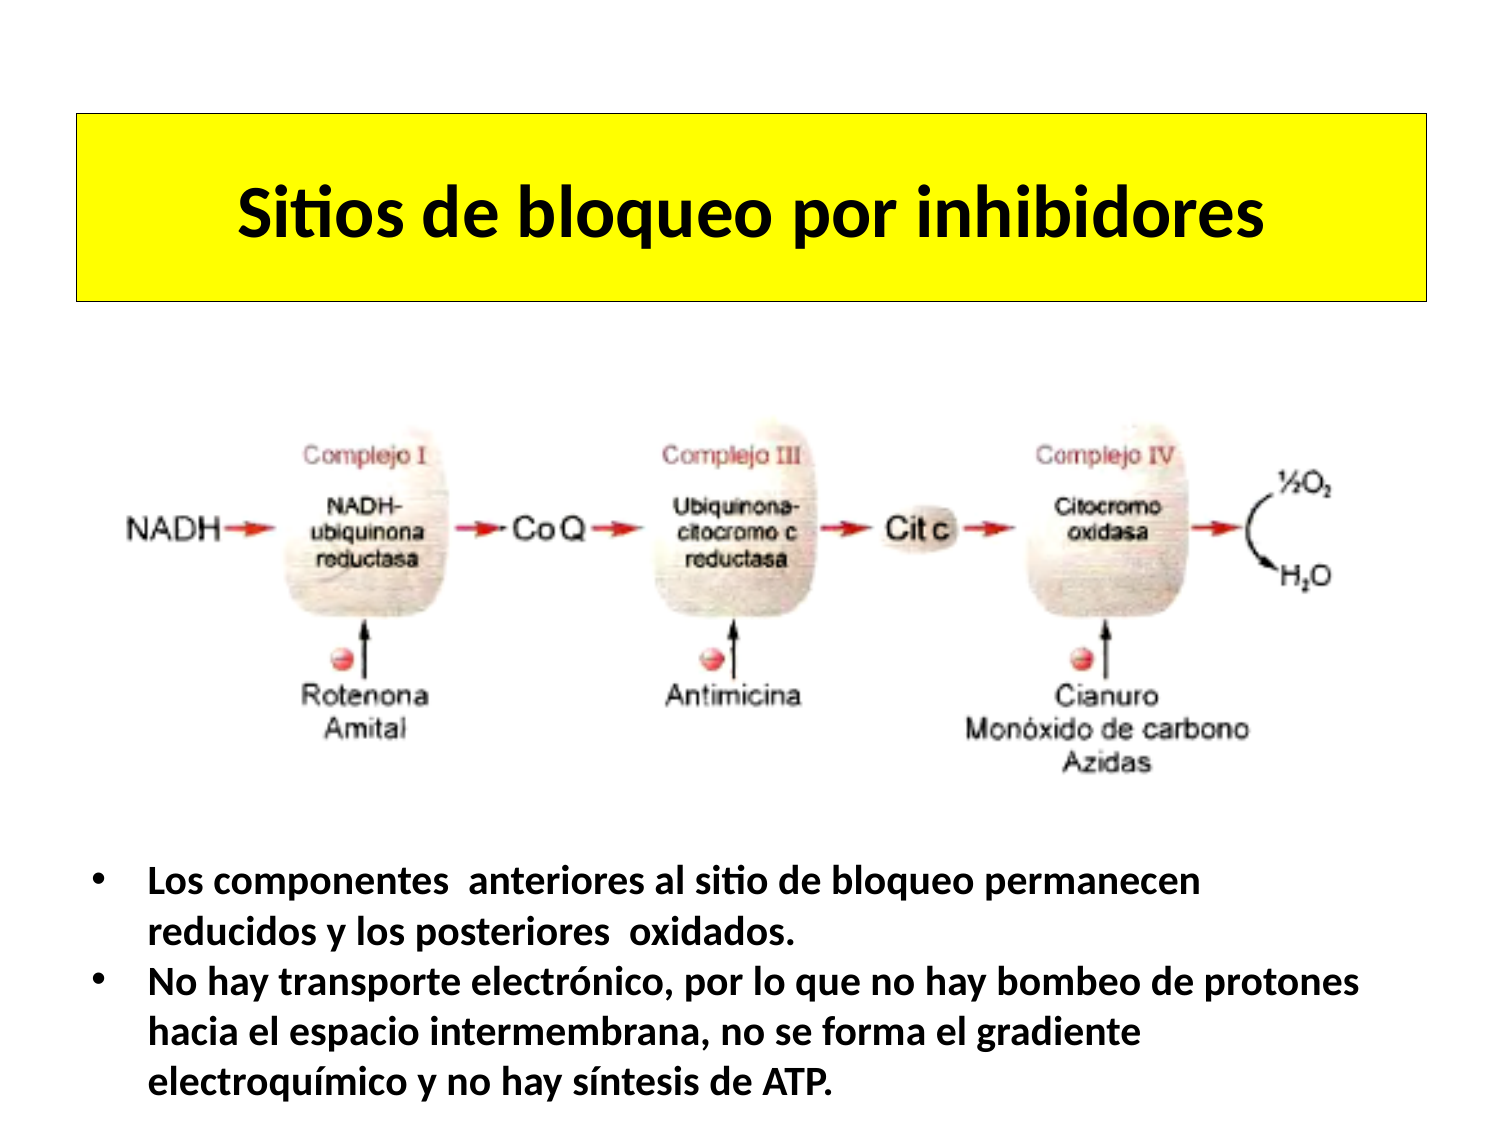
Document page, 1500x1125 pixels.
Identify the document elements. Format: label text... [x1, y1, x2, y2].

text_box Los componentes anteriores al sitio de bloqueo permanecen reducidos y los posteriores oxidados. No hay transporte electrónico, por lo que no hay bombeo de protones hacia el espacio intermembrana, no se forma el gradiente electroquímico y no hay síntesis de ATP. [76, 846, 1388, 1111]
text_box Sitios de bloqueo por inhibidores [76, 113, 1427, 302]
picture [76, 408, 1389, 788]
